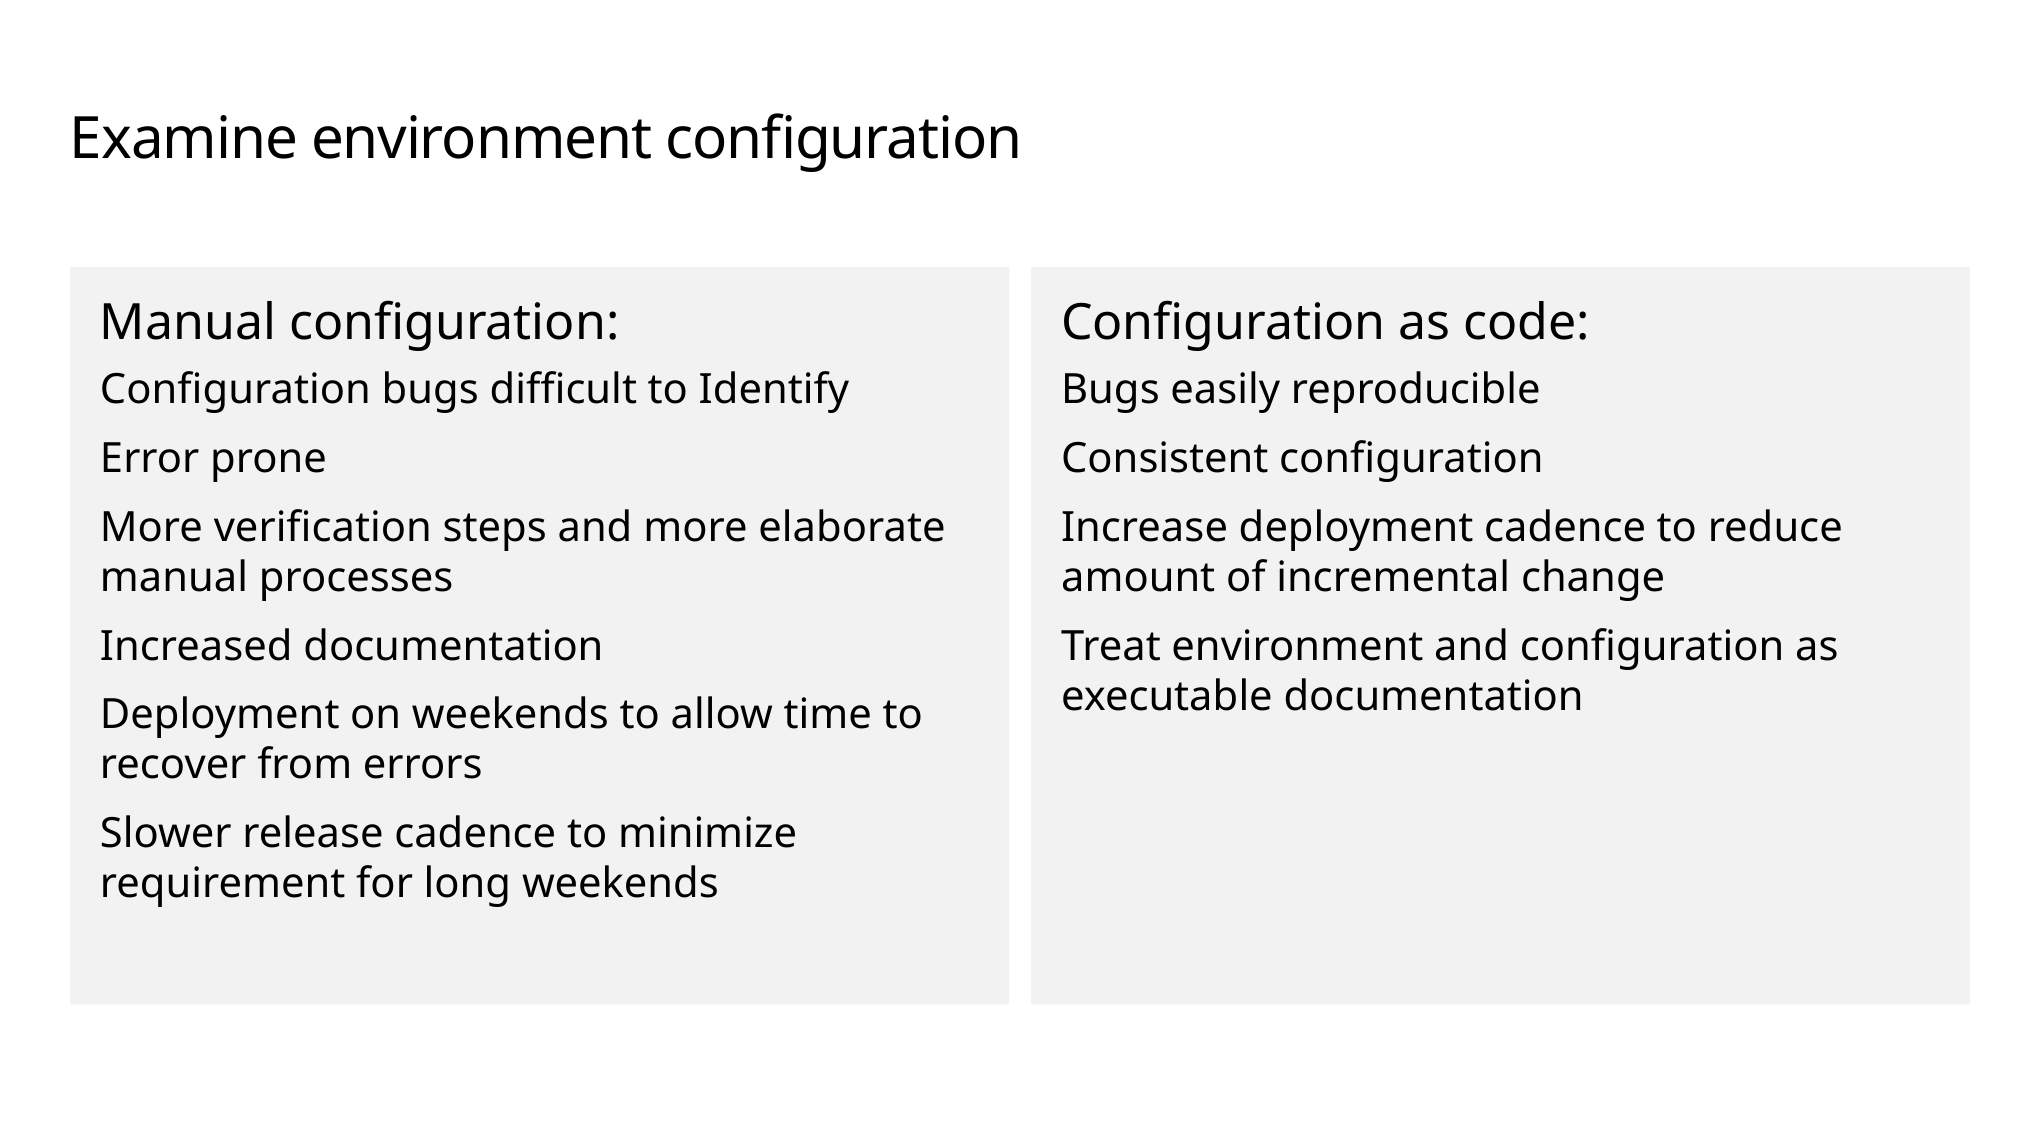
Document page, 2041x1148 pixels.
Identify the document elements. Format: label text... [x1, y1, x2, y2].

text_box Manual configuration: Configuration bugs difficult to Identify Error prone More verification steps and more elaborate manual processes Increased documentation Deployment on weekends to allow time to recover from errors Slower release cadence to minimize requirement for long weekends [70, 267, 1010, 1005]
title Examine environment configuration [70, 103, 1969, 172]
text_box Configuration as code: Bugs easily reproducible Consistent configuration Increase deployment cadence to reduce amount of incremental change Treat environment and configuration as executable documentation [1031, 267, 1971, 1005]
